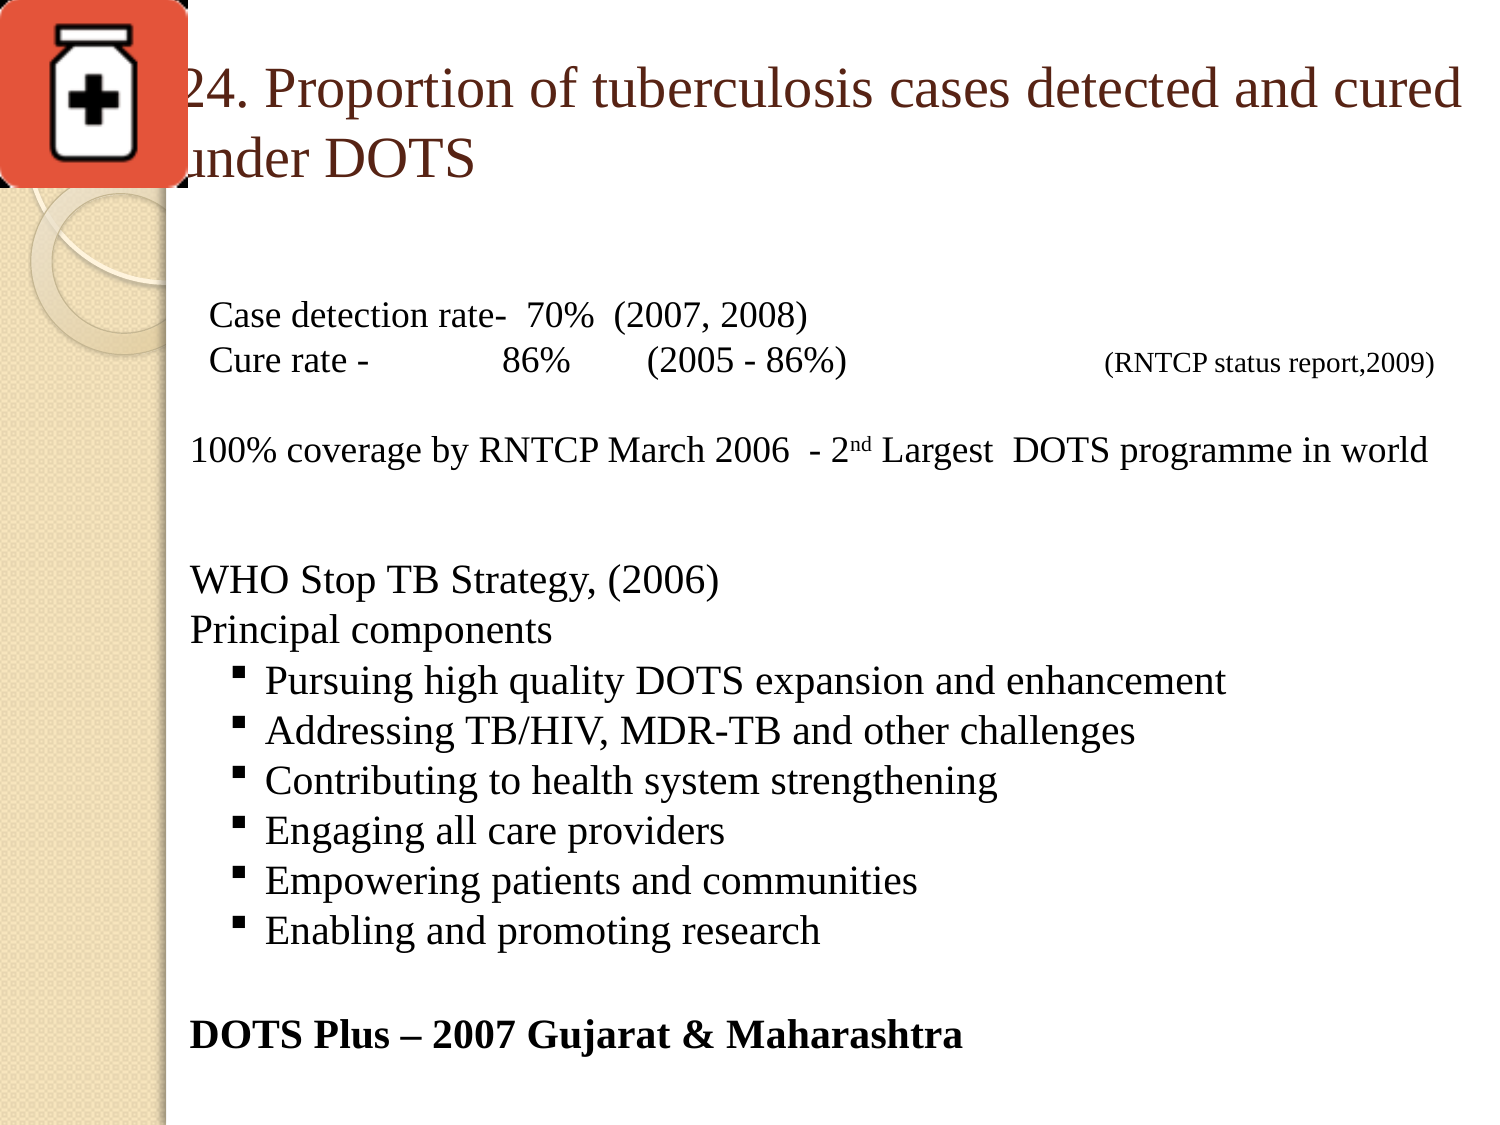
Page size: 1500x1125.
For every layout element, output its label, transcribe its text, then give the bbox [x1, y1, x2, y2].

title 24. Proportion of tuberculosis cases detected and cured under DOTS [162, 24, 1500, 213]
text_box Case detection rate- 70% (2007, 2008) Cure rate - 86% (2005 - 86%) (RNTCP status report,2009) 100% coverage by RNTCP March 2006 - 2nd Largest DOTS programme in world [174, 237, 1500, 523]
text_box WHO Stop TB Strategy, (2006) Principal components Pursuing high quality DOTS expansion and enhancement Addressing TB/HIV, MDR-TB and other challenges Contributing to health system strengthening Engaging all care providers Empowering patients and communities Enabling and promoting research [174, 499, 1475, 1060]
text_box DOTS Plus – 2007 Gujarat & Maharashtra [174, 999, 1363, 1065]
picture [0, 0, 188, 188]
